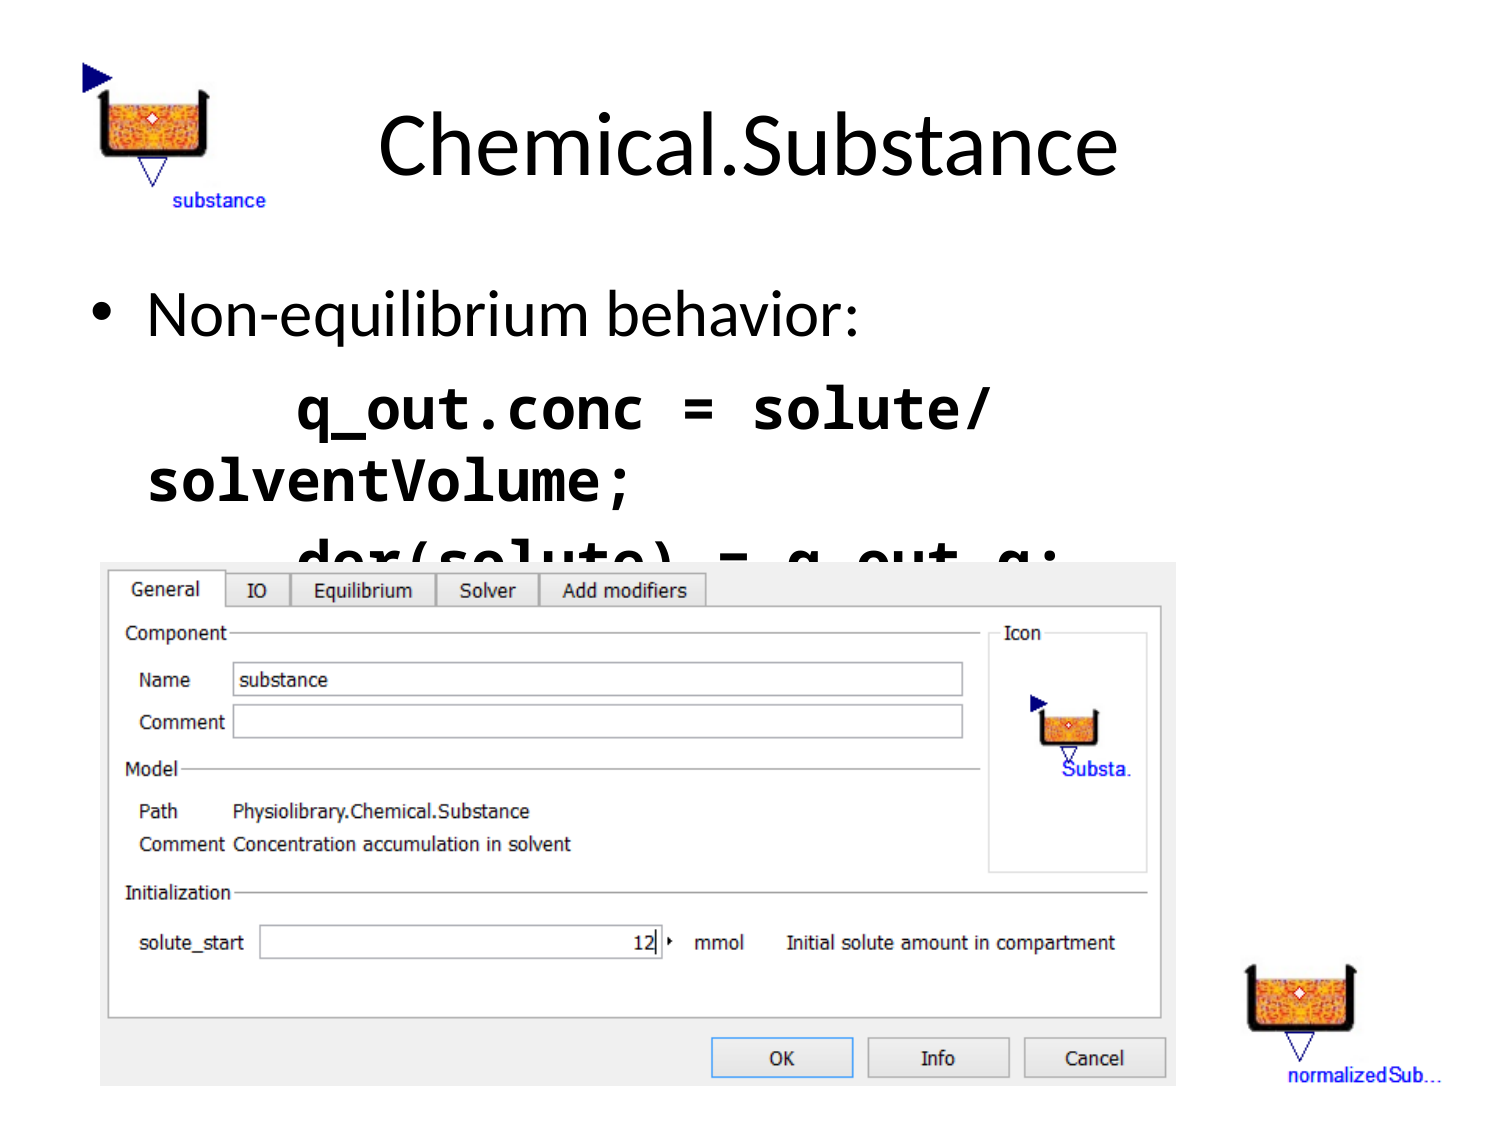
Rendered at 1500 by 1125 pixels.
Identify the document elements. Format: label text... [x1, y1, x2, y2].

title Chemical.Substance [285, 45, 1425, 233]
picture [1222, 928, 1464, 1092]
picture [100, 562, 1176, 1087]
list Non-equilibrium behavior: q_out.conc = solute/solventVolume; der(solute) = q_out.q; [75, 262, 1425, 1005]
picture [52, 30, 282, 247]
